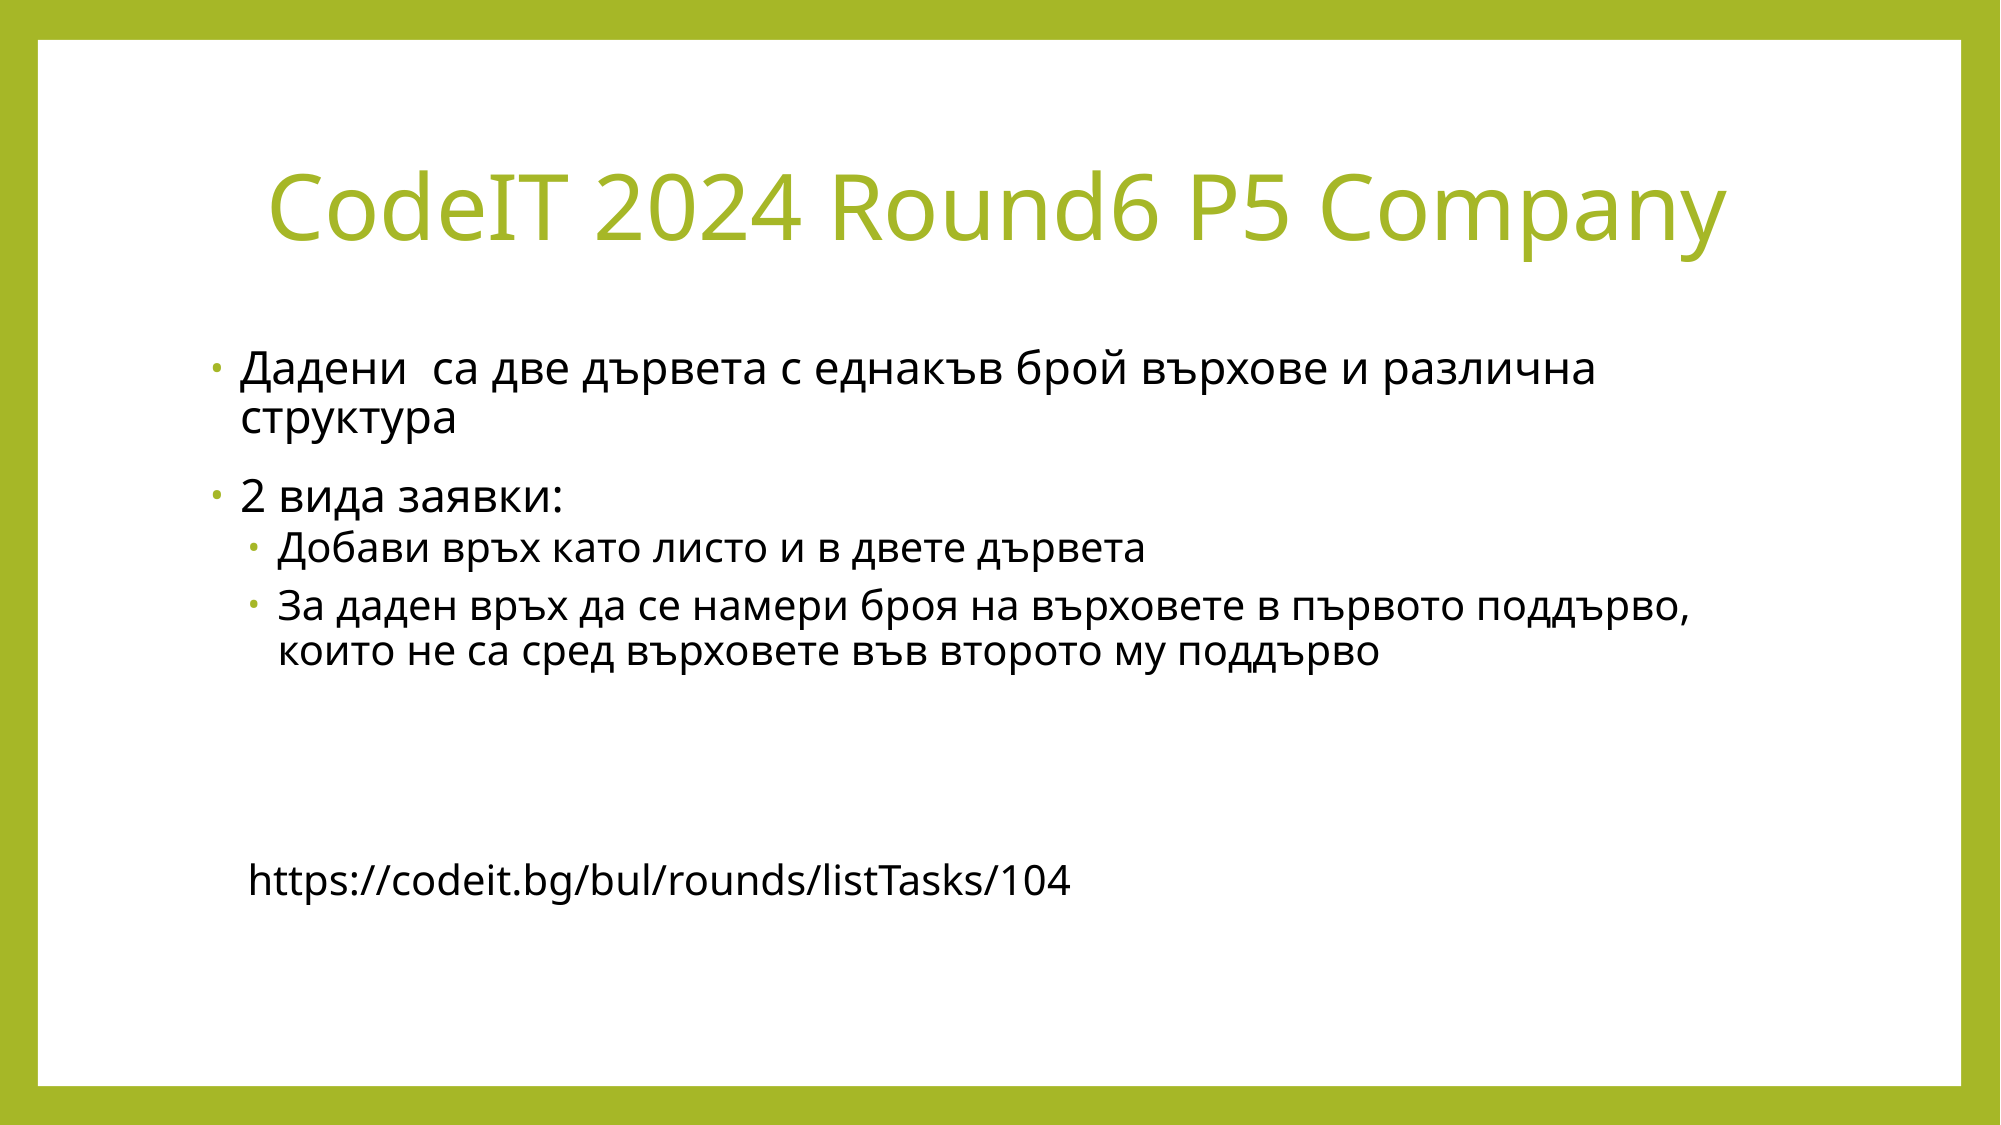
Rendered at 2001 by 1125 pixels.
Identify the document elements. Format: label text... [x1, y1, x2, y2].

title CodeIT 2024 Round6 P5 Company [187, 99, 1808, 323]
list Дадени са две дървета с еднакъв брой върхове и различна структура 2 вида заявки: Добави връх като листо и в двете дървета За даден връх да се намери броя на върховете в първото поддърво, които не са сред върховете във второто му поддърво https://codeit.bg/bul/rounds/listTasks/104 [187, 337, 1808, 1000]
